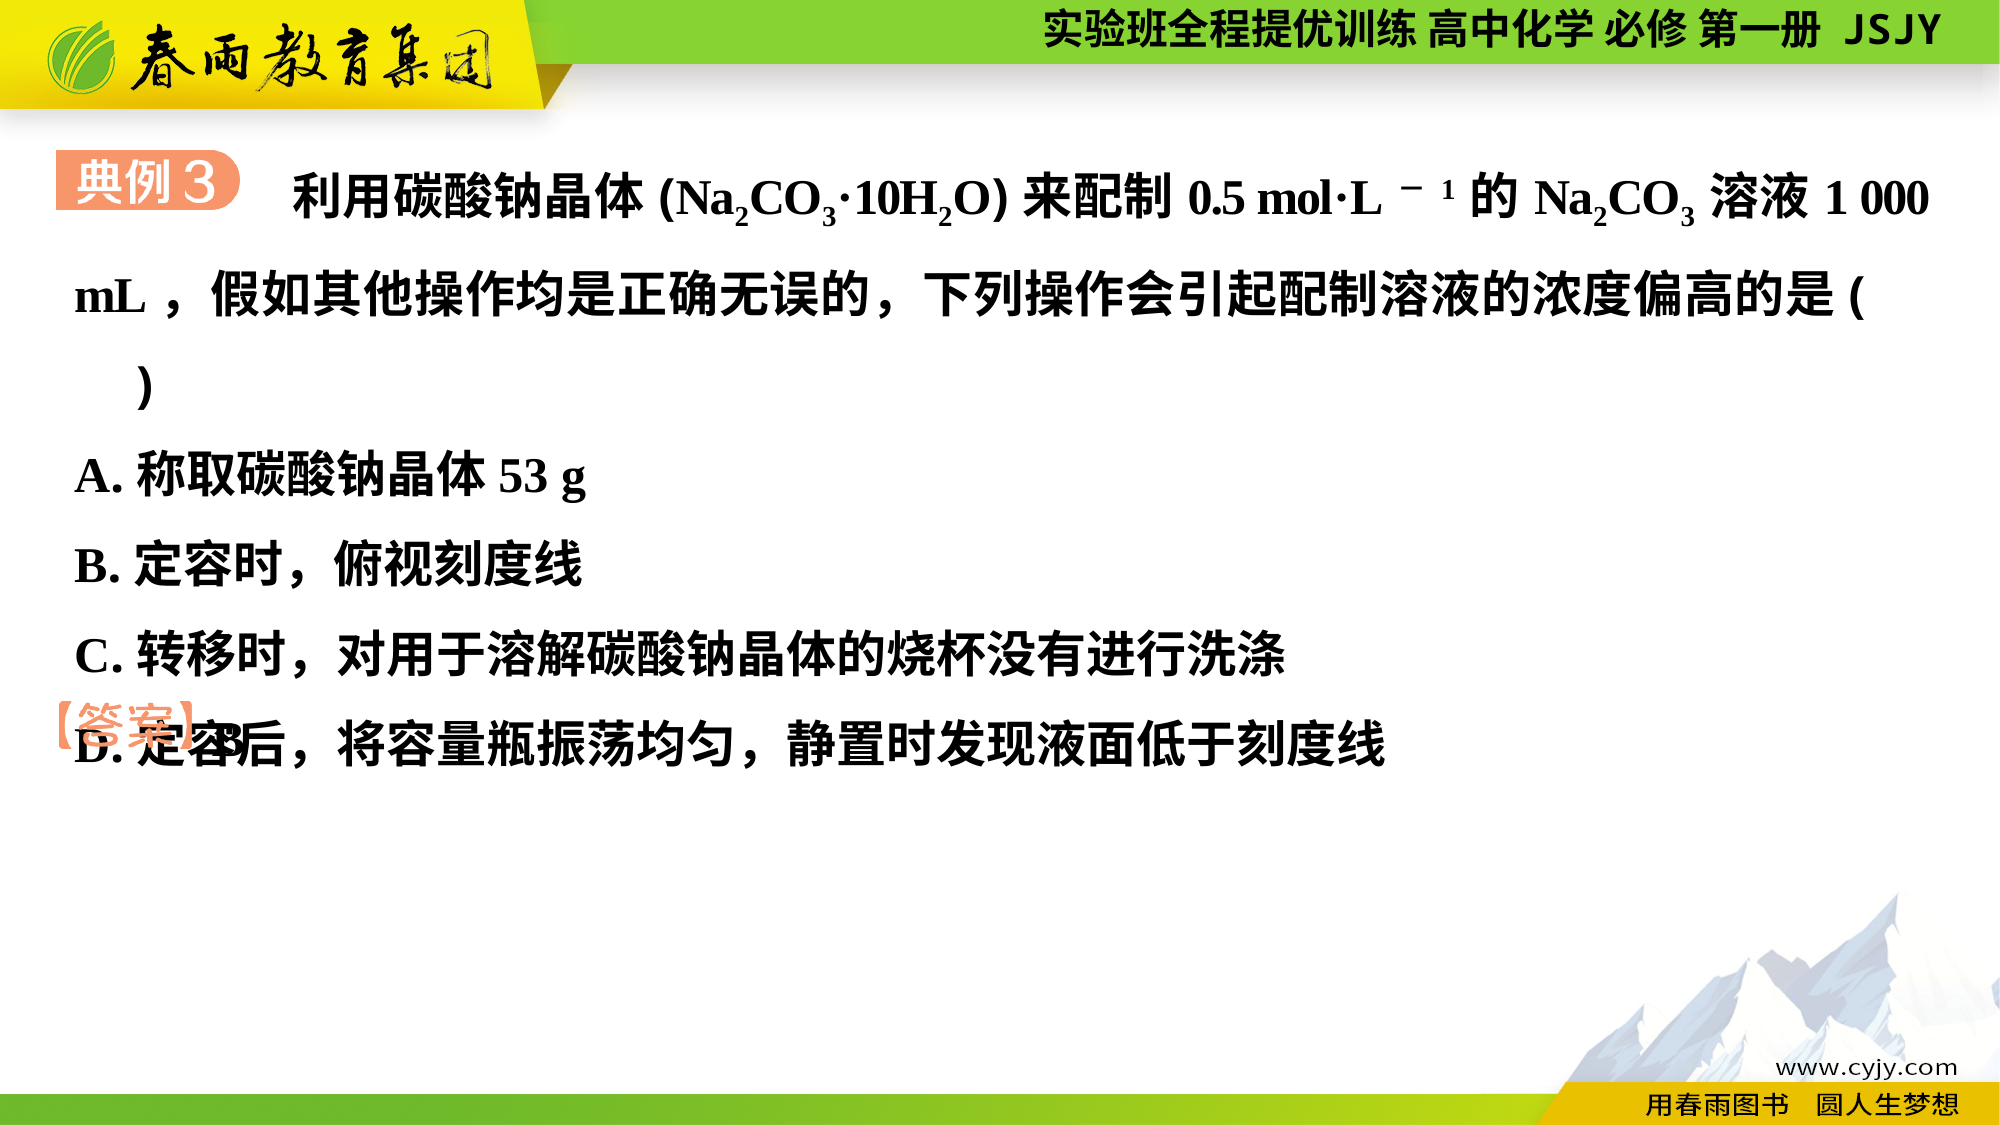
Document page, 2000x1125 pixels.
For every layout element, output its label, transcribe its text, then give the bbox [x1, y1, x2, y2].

text_box B [59, 668, 1944, 774]
list 利用碳酸钠晶体(Na2CO3·10H2O)来配制0.5 mol·L－1的Na2CO3溶液1 000 mL，假如其他操作均是正确无误的，下列操作会引起配制溶液的浓度偏高的是( ) A.称取碳酸钠晶体53 g B.定容时，俯视刻度线 C.转移时，对用于溶解碳酸钠晶体的烧杯没有进行洗涤 D.定容后，将容量瓶振荡均匀，静置时发现液面低于刻度线 [59, 122, 1944, 668]
picture [0, 0, 2000, 1125]
